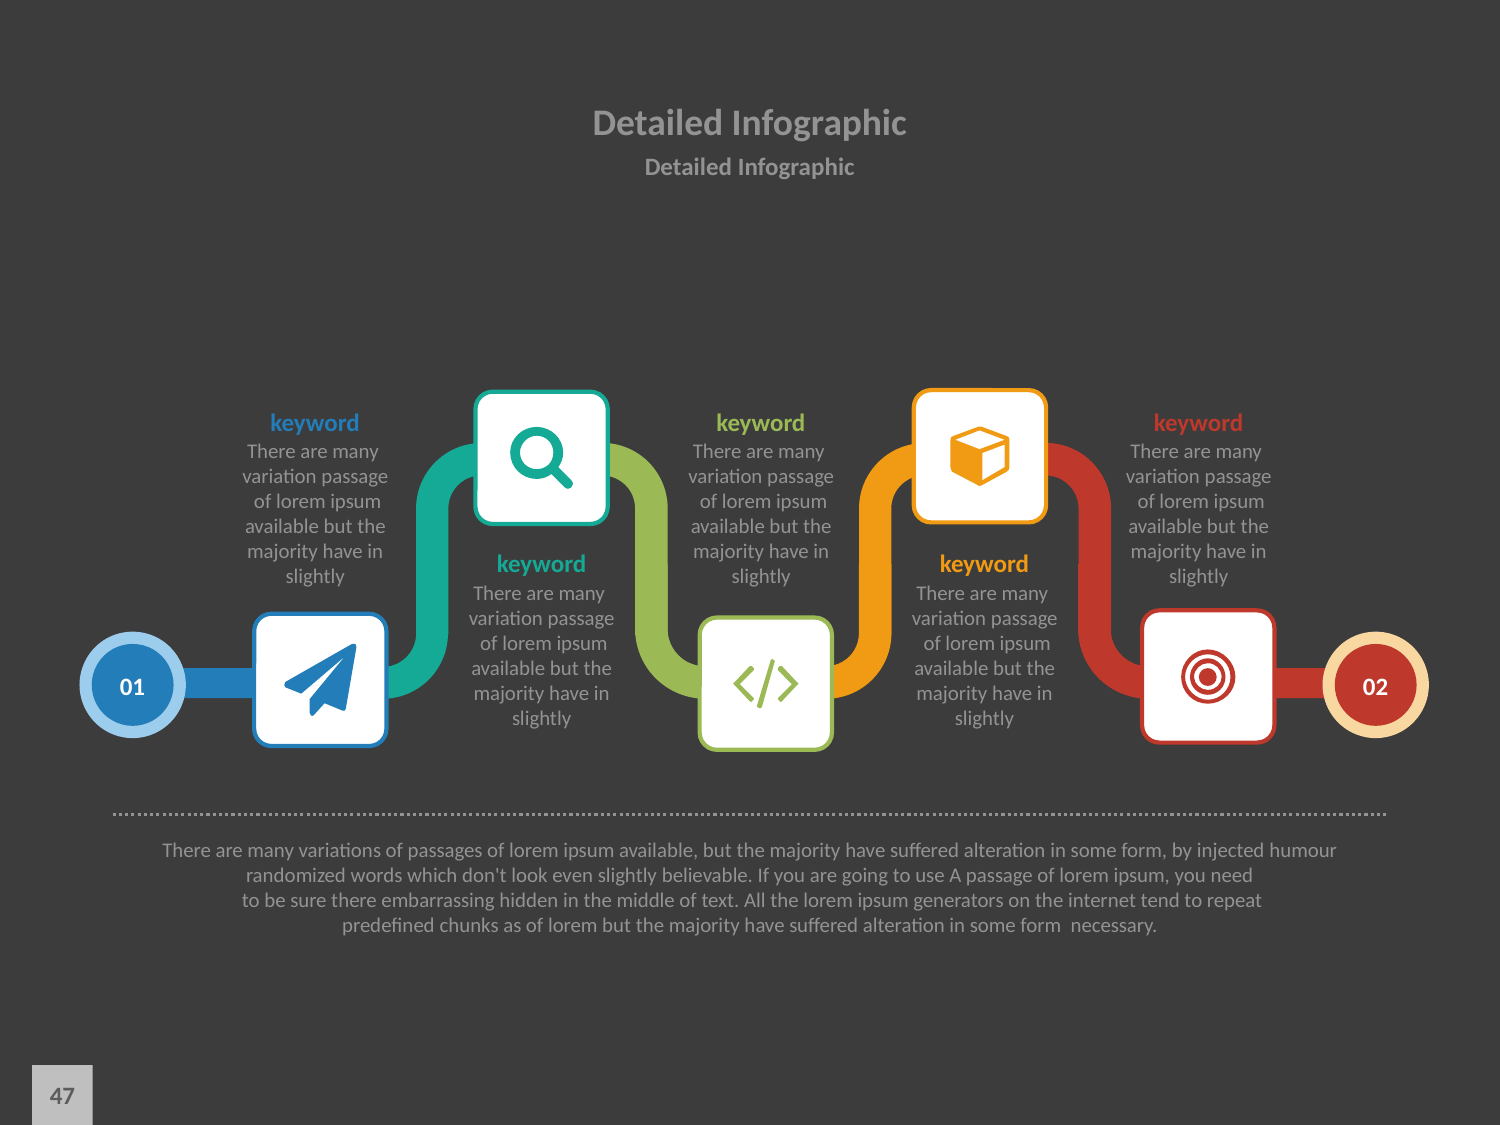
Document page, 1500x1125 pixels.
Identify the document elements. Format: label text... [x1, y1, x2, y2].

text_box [447, 547, 636, 732]
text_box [253, 613, 387, 747]
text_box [775, 442, 986, 700]
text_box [990, 442, 1214, 700]
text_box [321, 442, 543, 700]
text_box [475, 391, 608, 525]
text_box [913, 389, 1047, 523]
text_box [221, 405, 409, 590]
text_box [699, 617, 833, 751]
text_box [890, 547, 1079, 732]
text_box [667, 405, 855, 590]
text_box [1104, 405, 1293, 590]
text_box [1141, 610, 1275, 743]
text_box [1279, 666, 1317, 700]
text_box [79, 631, 187, 739]
list Detailed Infographic [412, 149, 1088, 183]
text_box There are many variations of passages of lorem ipsum available, but the majority have suffered alteration in some form, by injected humour randomized words which don't look even slightly believable. If you are going to use A passage of lorem ipsum, you need to be sure there embarrassing hidden in the middle of text. All the lorem ipsum generators on the internet tend to repeat predefined chunks as of lorem but the majority have suffered alteration in some form necessary. [113, 836, 1387, 937]
text_box [190, 666, 248, 700]
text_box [546, 442, 771, 700]
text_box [1322, 631, 1430, 739]
title Detailed Infographic [287, 91, 1213, 150]
